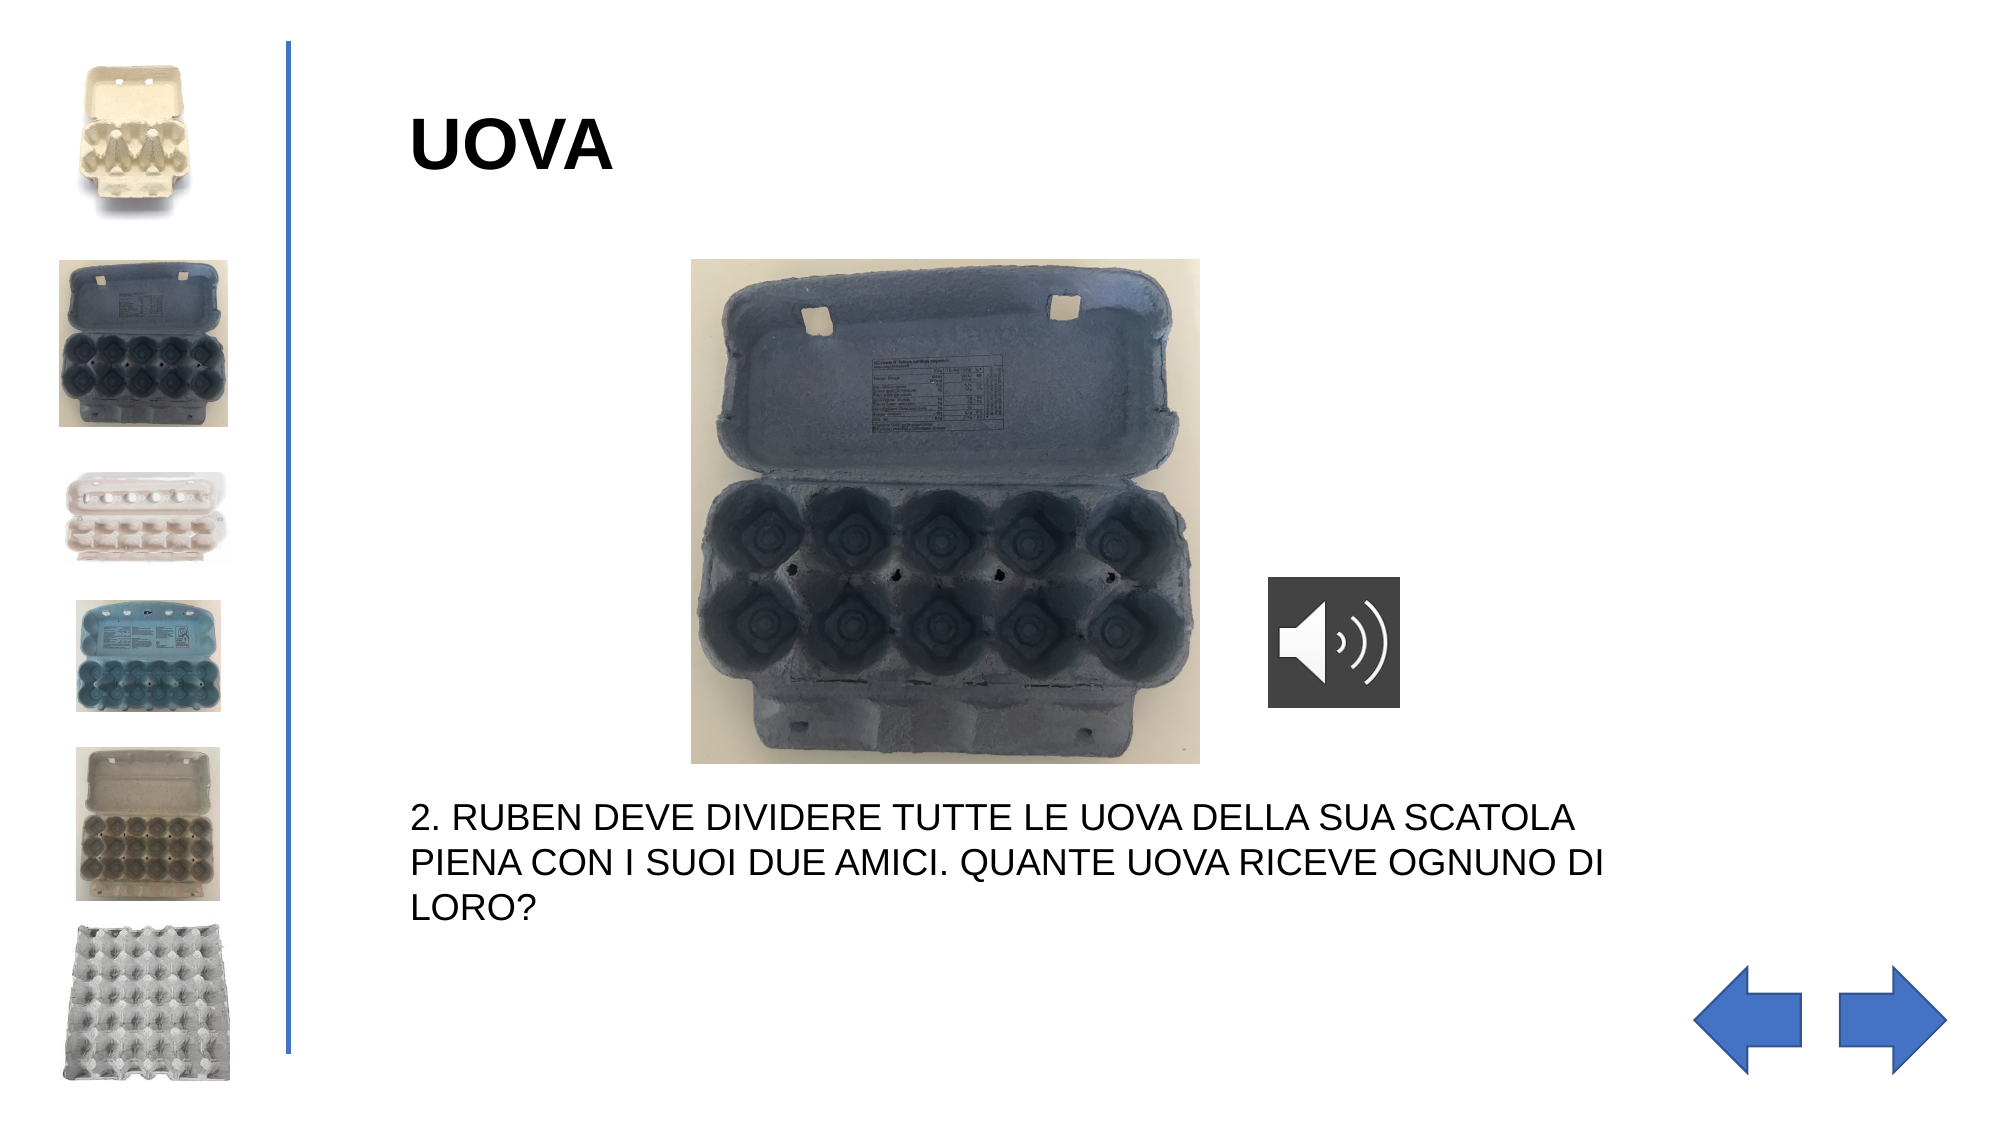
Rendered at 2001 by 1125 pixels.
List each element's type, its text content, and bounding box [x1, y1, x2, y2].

picture [59, 260, 228, 428]
picture [70, 747, 225, 901]
picture [64, 472, 233, 565]
text_box [1838, 964, 1948, 1076]
text_box [1693, 964, 1802, 1076]
picture [64, 33, 206, 249]
picture [690, 259, 1200, 764]
picture [60, 917, 230, 1092]
picture [1267, 575, 1401, 710]
picture [76, 600, 221, 712]
text_box 2. RUBEN DEVE DIVIDERE TUTTE LE UOVA DELLA SUA SCATOLA PIENA CON I SUOI DUE AMICI. QUANTE UOVA RICEVE OGNUNO DI LORO? [395, 785, 1656, 936]
text_box UOVA [394, 89, 631, 192]
